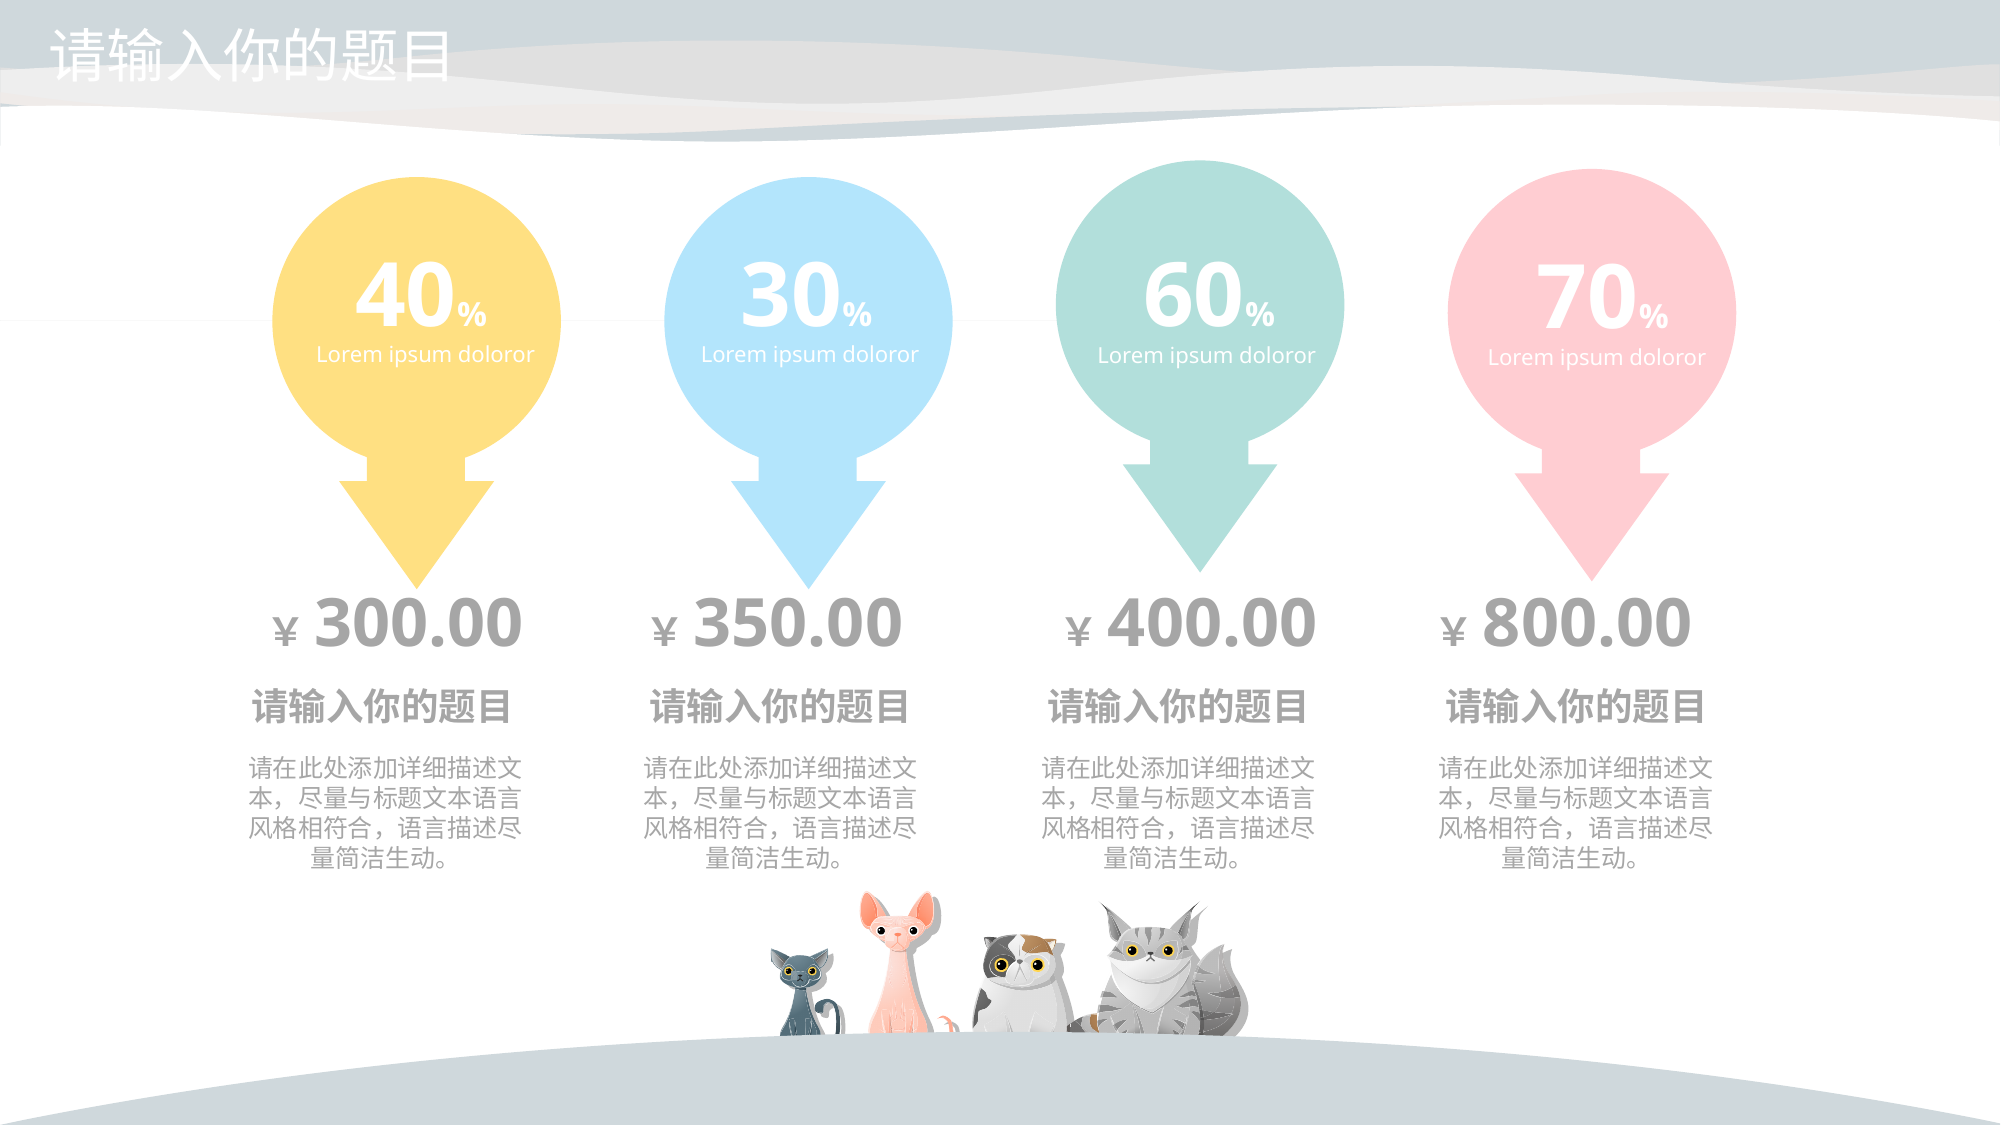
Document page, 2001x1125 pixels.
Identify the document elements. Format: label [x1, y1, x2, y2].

text_box [1018, 572, 1339, 882]
text_box [620, 572, 941, 882]
text_box [272, 177, 561, 590]
text_box [1447, 168, 1737, 572]
text_box [1416, 572, 1737, 882]
text_box [1055, 160, 1345, 573]
text_box [222, 572, 546, 882]
text_box [664, 177, 953, 590]
